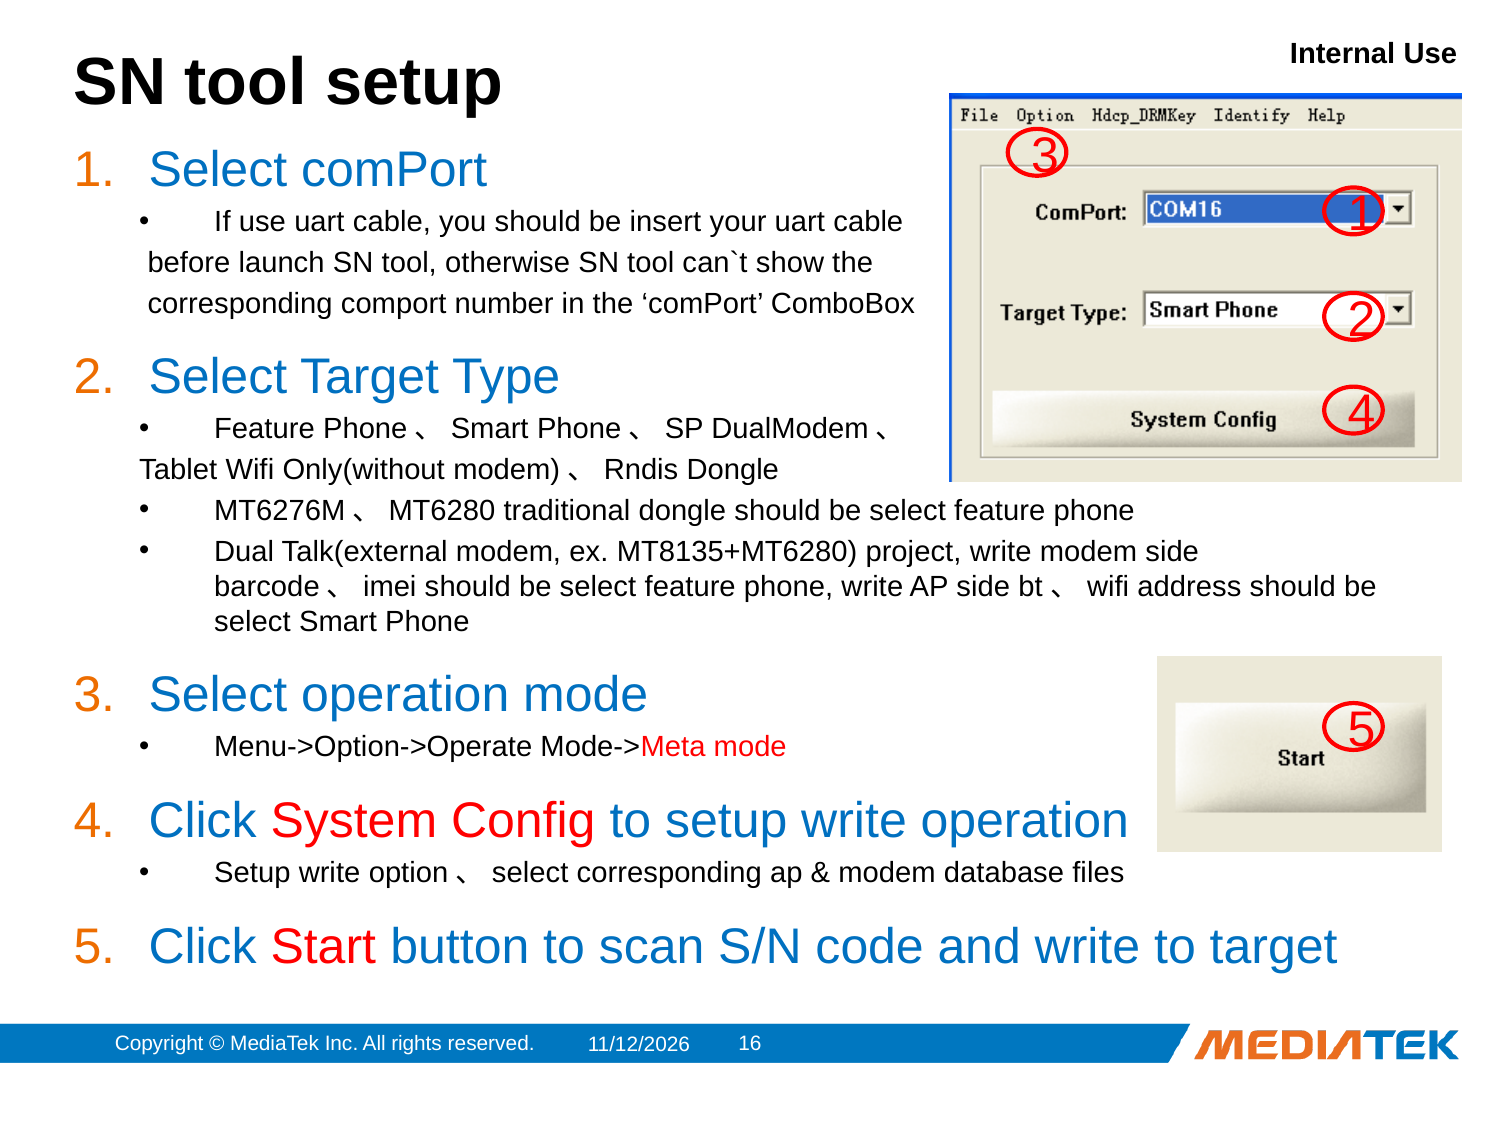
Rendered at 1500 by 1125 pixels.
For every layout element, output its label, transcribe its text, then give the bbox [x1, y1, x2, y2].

title SN tool setup [58, 23, 1381, 128]
picture [1156, 656, 1442, 852]
footer Copyright © MediaTek Inc. All rights reserved. [99, 1022, 573, 1090]
list Select comPort If use uart cable, you should be insert your uart cable before launch SN tool, otherwise SN tool can`t show the corresponding comport number in the ‘comPort’ ComboBox Select Target Type Feature Phone、Smart Phone、SP DualModem、 Tablet Wifi Only(without modem)、Rndis Dongle MT6276M、MT6280 traditional dongle should be select feature phone Dual Talk(external modem, ex. MT8135+MT6280) project, write modem side barcode、imei should be select feature phone, write AP side bt、wifi address should be select Smart Phone Select operation mode Menu->Option->Operate Mode->Meta mode Click System Config to setup write operation Setup write option、select corresponding ap & modem database files Click Start button to scan S/N code and write to target [58, 128, 1425, 998]
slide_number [573, 1022, 711, 1090]
picture [0, 1023, 99, 1063]
slide_number 15 [711, 1022, 789, 1090]
picture [948, 93, 1462, 482]
picture [789, 1023, 1459, 1063]
